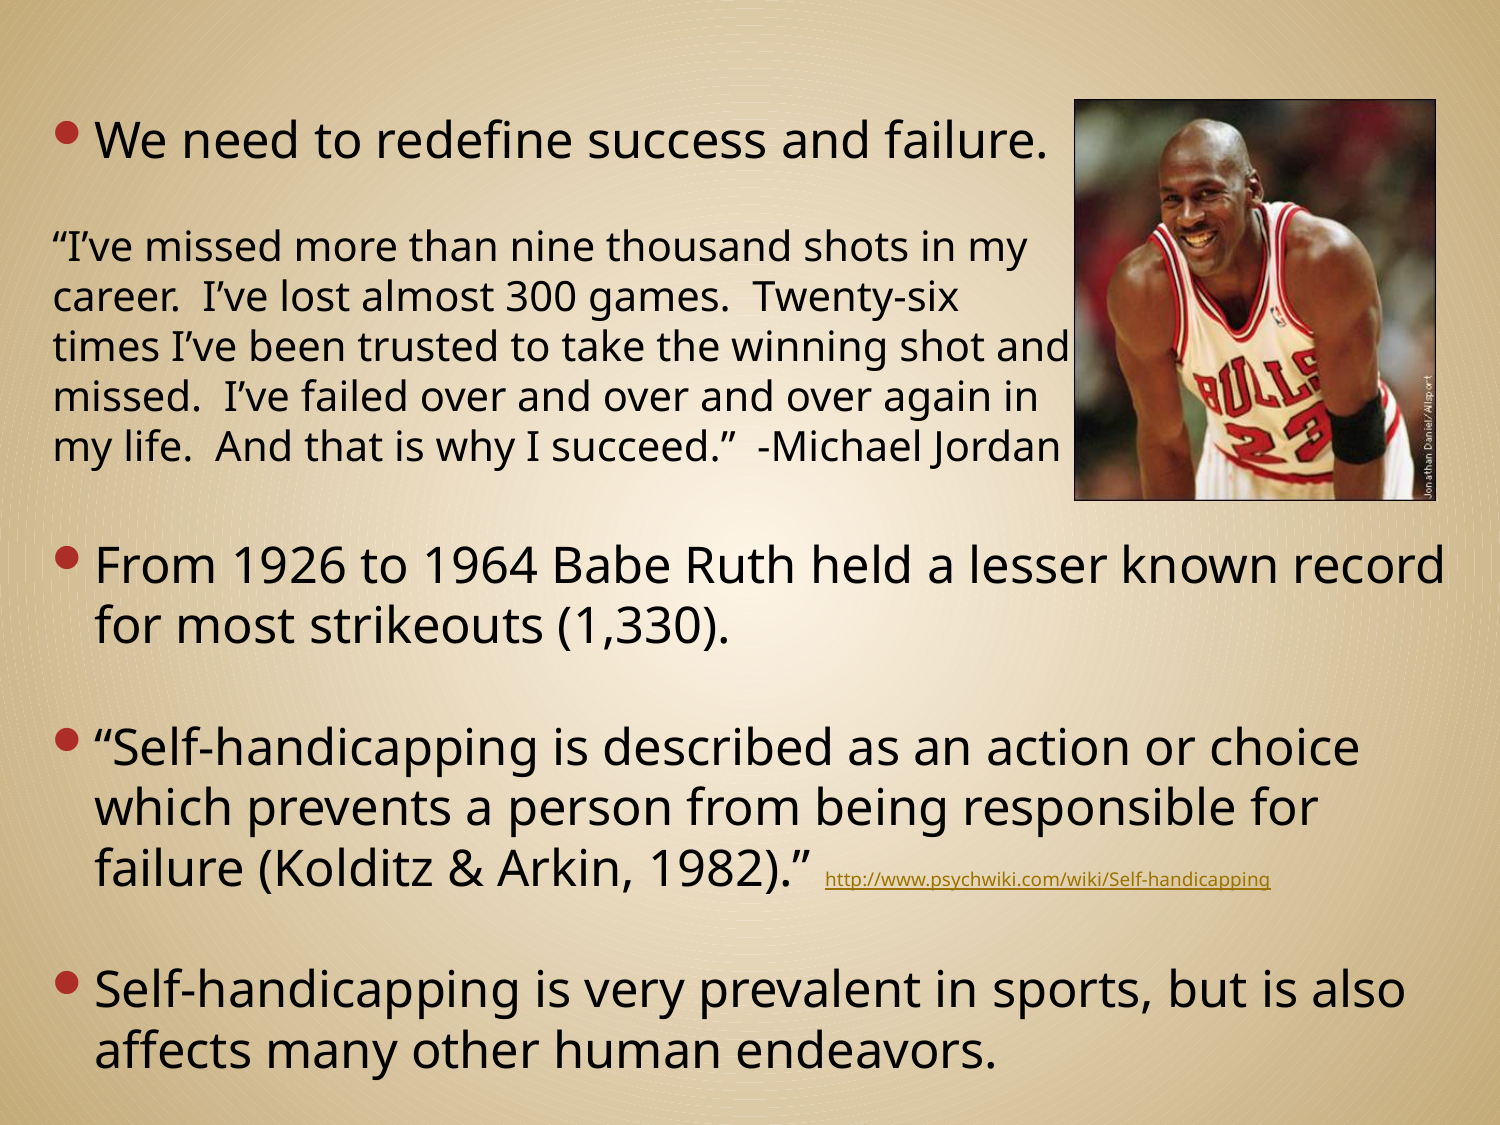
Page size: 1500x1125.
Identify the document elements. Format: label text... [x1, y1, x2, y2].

text_box “I’ve missed more than nine thousand shots in my career. I’ve lost almost 300 games. Twenty-six times I’ve been trusted to take the winning shot and missed. I’ve failed over and over and over again in my life. And that is why I succeed.” -Michael Jordan [37, 212, 1088, 628]
picture [1074, 99, 1436, 501]
list We need to redefine success and failure. From 1926 to 1964 Babe Ruth held a lesser known record for most strikeouts (1,330). “Self-handicapping is described as an action or choice which prevents a person from being responsible for failure (Kolditz & Arkin, 1982).” http://www.psychwiki.com/wiki/Self-handicapping Self-handicapping is very prevalent in sports, but is also affects many other human endeavors. [24, 99, 1476, 1088]
